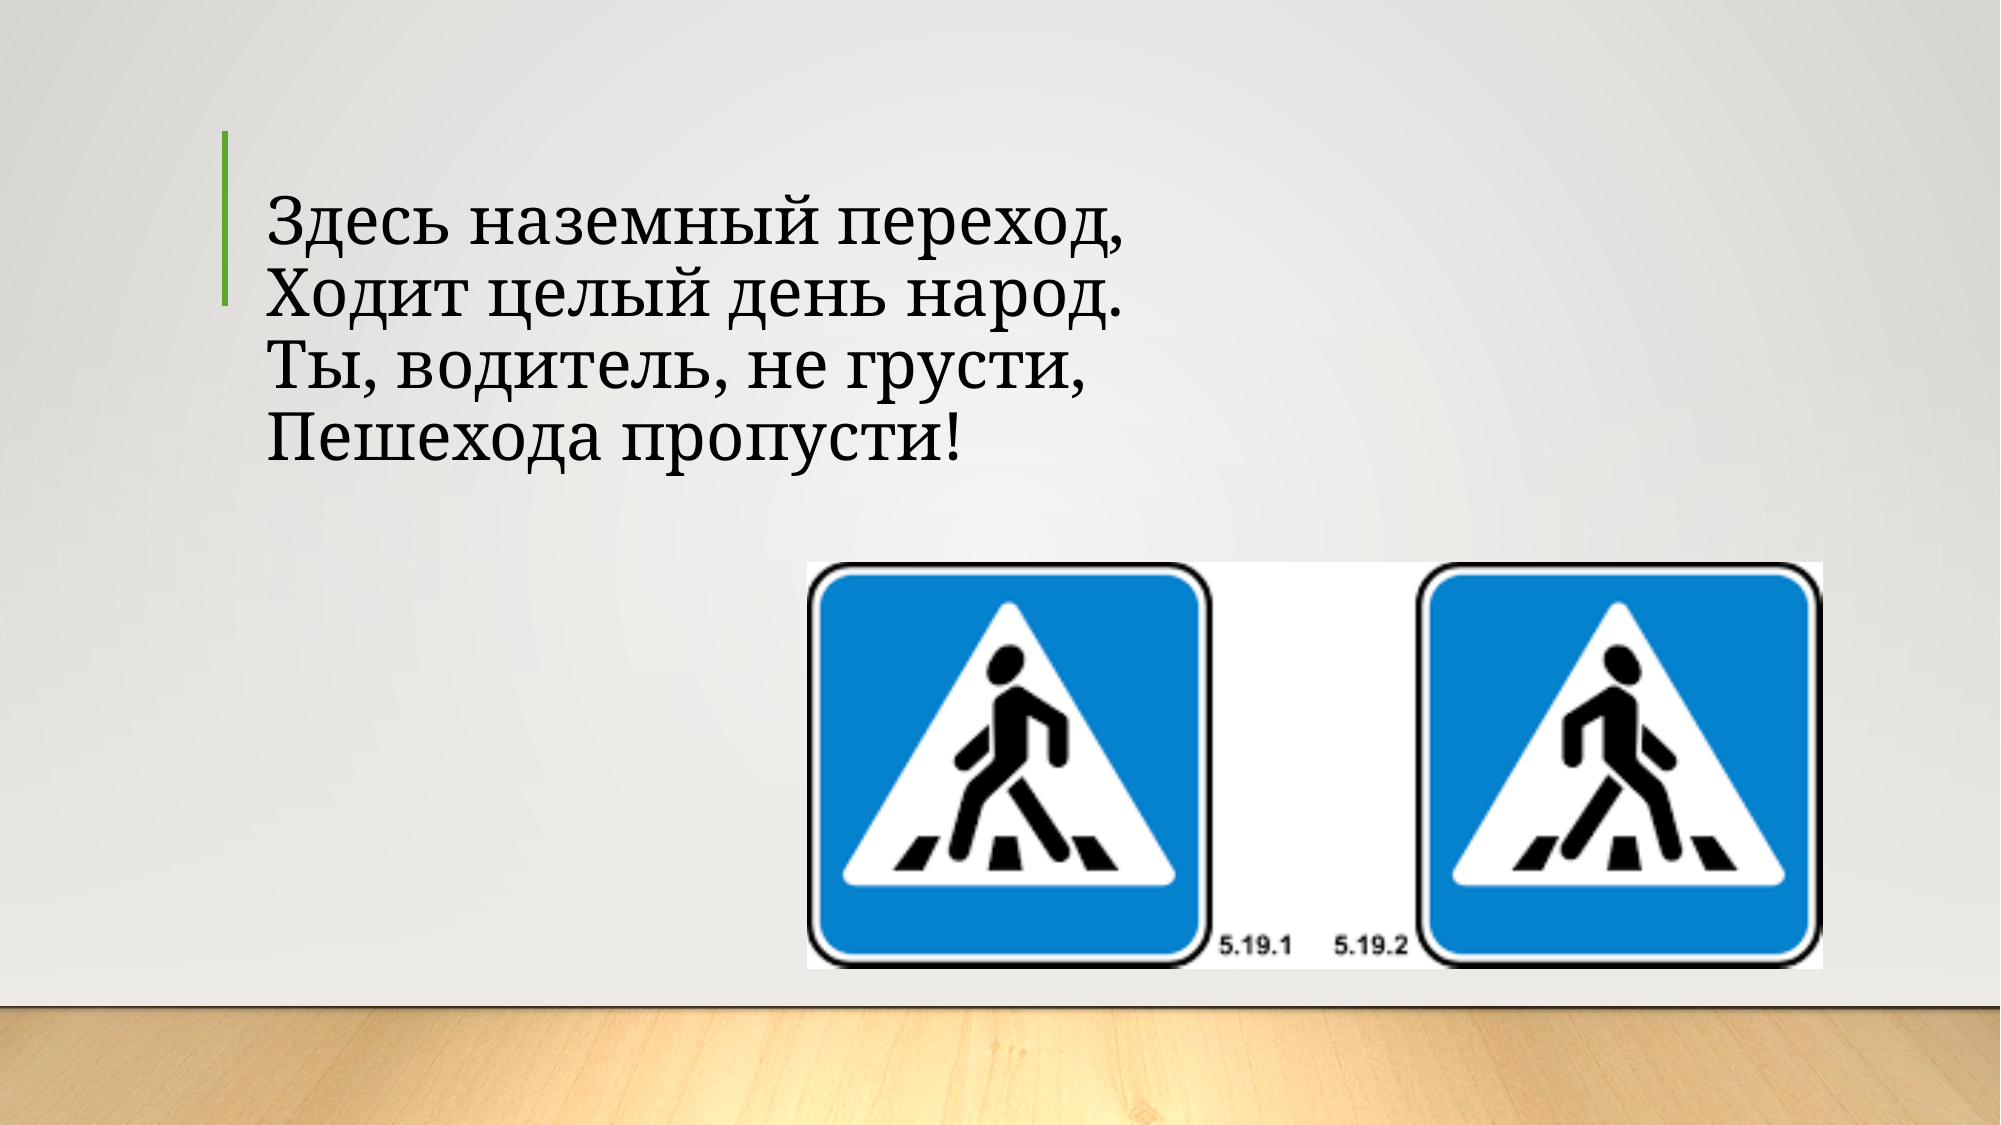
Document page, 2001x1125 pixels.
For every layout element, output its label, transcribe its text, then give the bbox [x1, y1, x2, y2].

picture [807, 562, 1823, 969]
picture [0, 1006, 2000, 1125]
title Здесь наземный переход, Ходит целый день народ. Ты, водитель, не грусти, Пешехода пропусти! [251, 131, 1852, 563]
